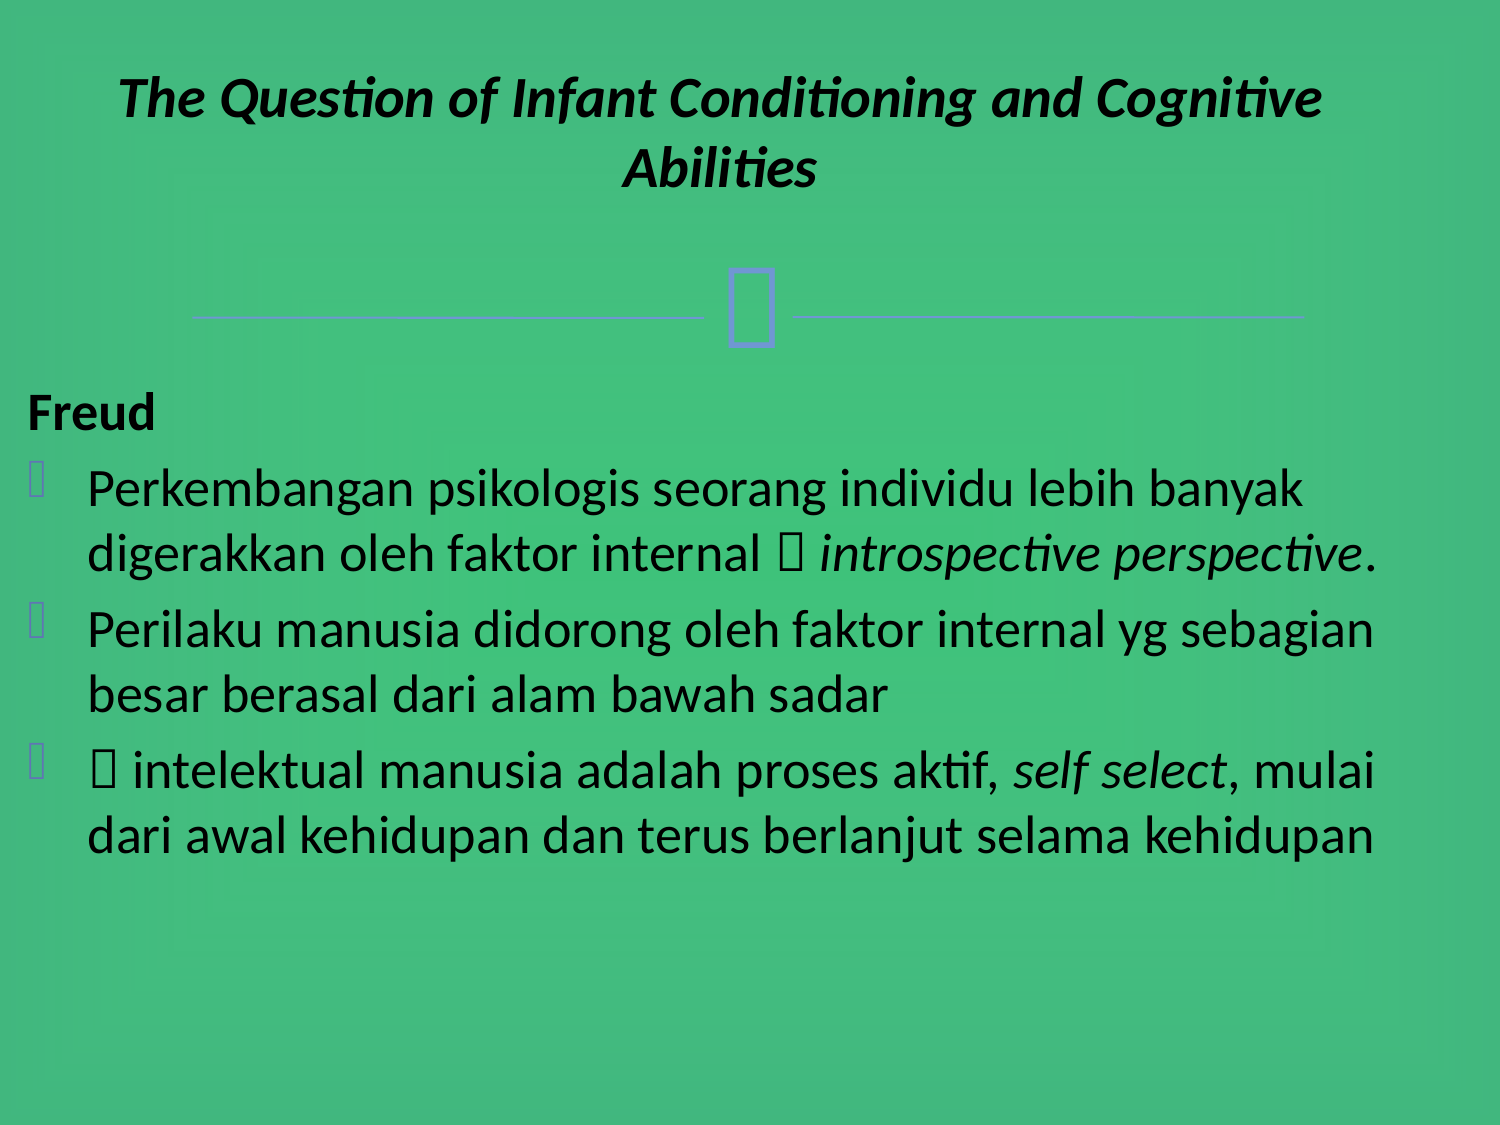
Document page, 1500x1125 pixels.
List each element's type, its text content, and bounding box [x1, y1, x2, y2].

title The Question of Infant Conditioning and Cognitive Abilities [46, 70, 1395, 188]
list Freud Perkembangan psikologis seorang individu lebih banyak digerakkan oleh faktor internal  introspective perspective. Perilaku manusia didorong oleh faktor internal yg sebagian besar berasal dari alam bawah sadar  intelektual manusia adalah proses aktif, self select, mulai dari awal kehidupan dan terus berlanjut selama kehidupan [12, 368, 1488, 1005]
